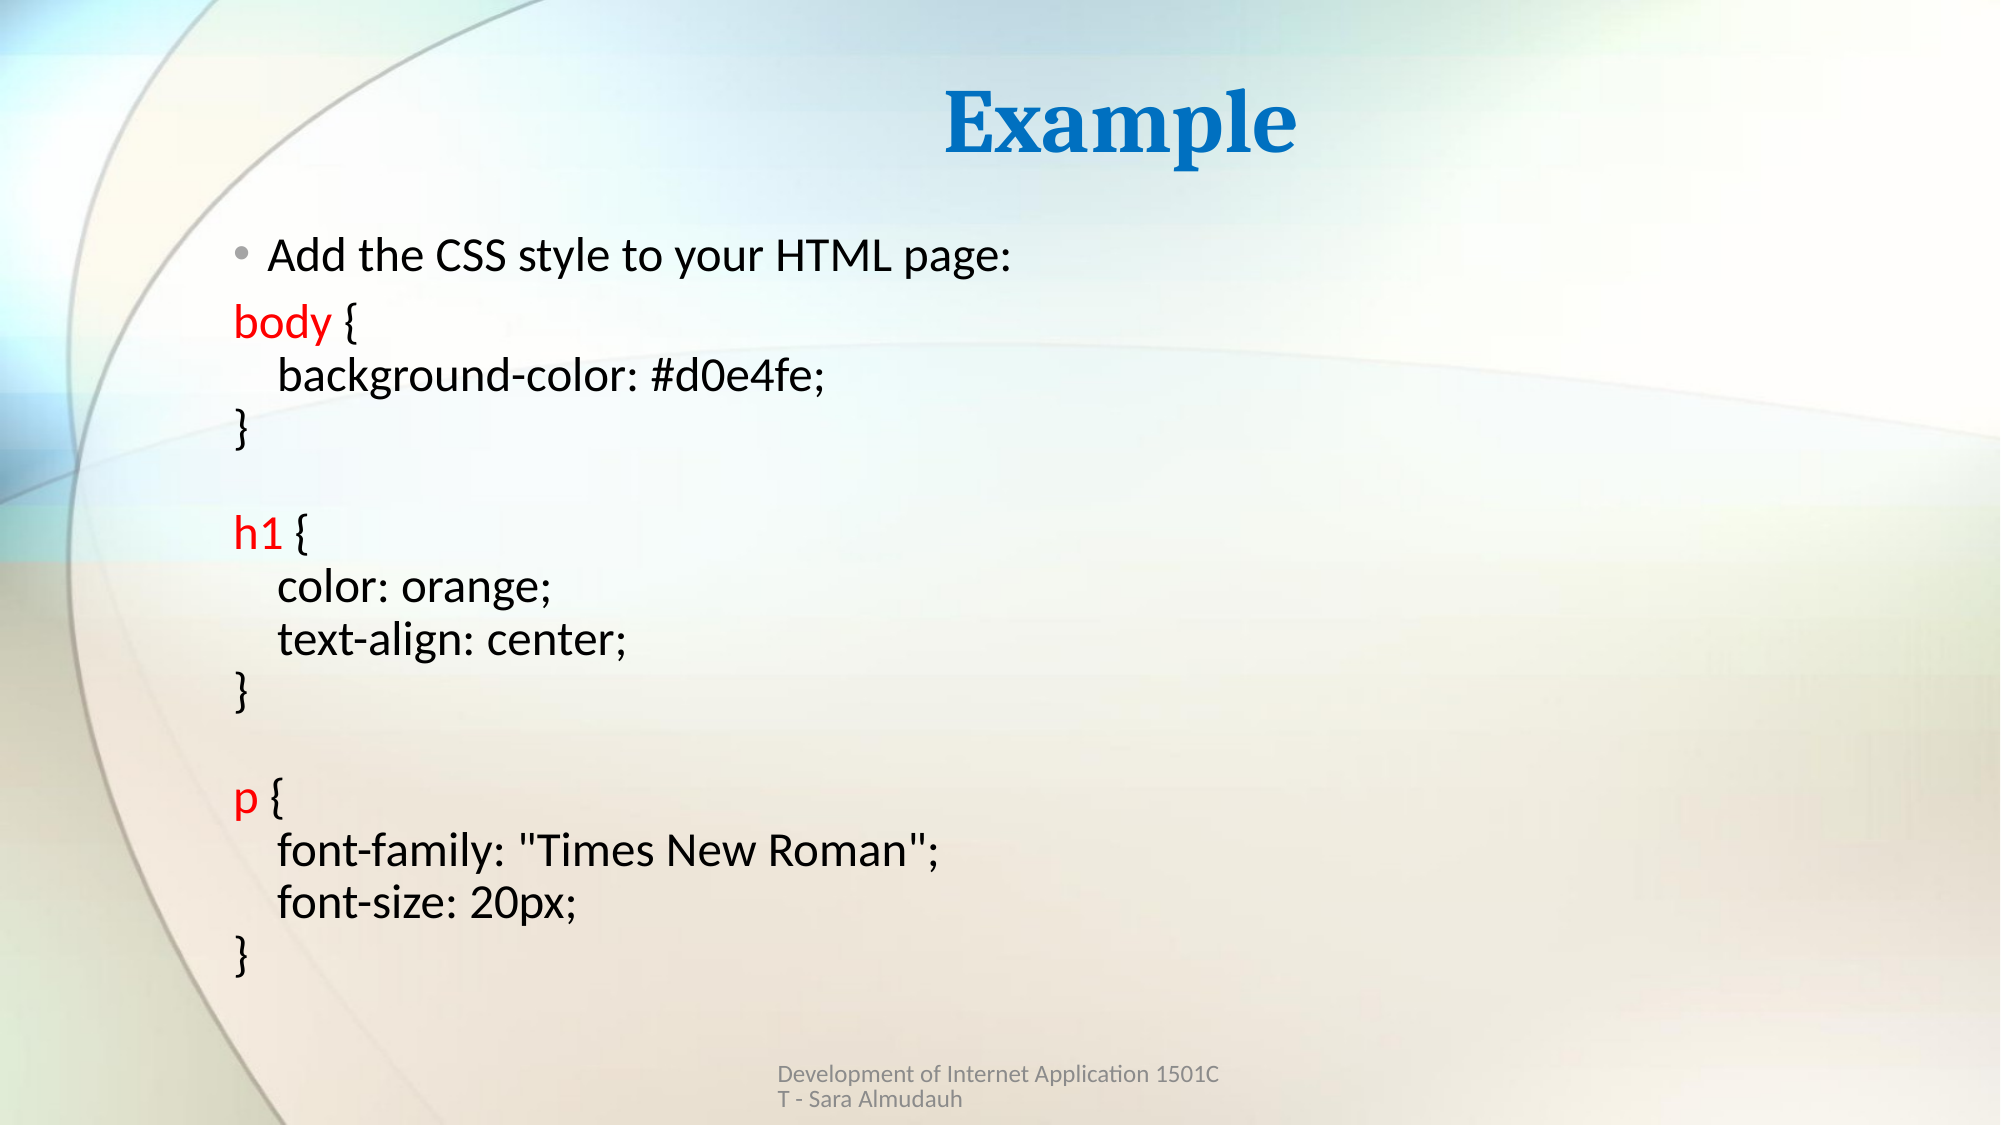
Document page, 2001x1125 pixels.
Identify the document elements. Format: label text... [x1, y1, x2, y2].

title Example [381, 59, 1863, 172]
list Add the CSS style to your HTML page: body { background-color: #d0e4fe; } h1 { color: orange; text-align: center; } p { font-family: "Times New Roman"; font-size: 20px; } [218, 221, 1825, 996]
picture [0, 0, 2001, 1125]
footer Development of Internet Application 1501CT - Sara Almudauh [762, 1042, 1238, 1103]
